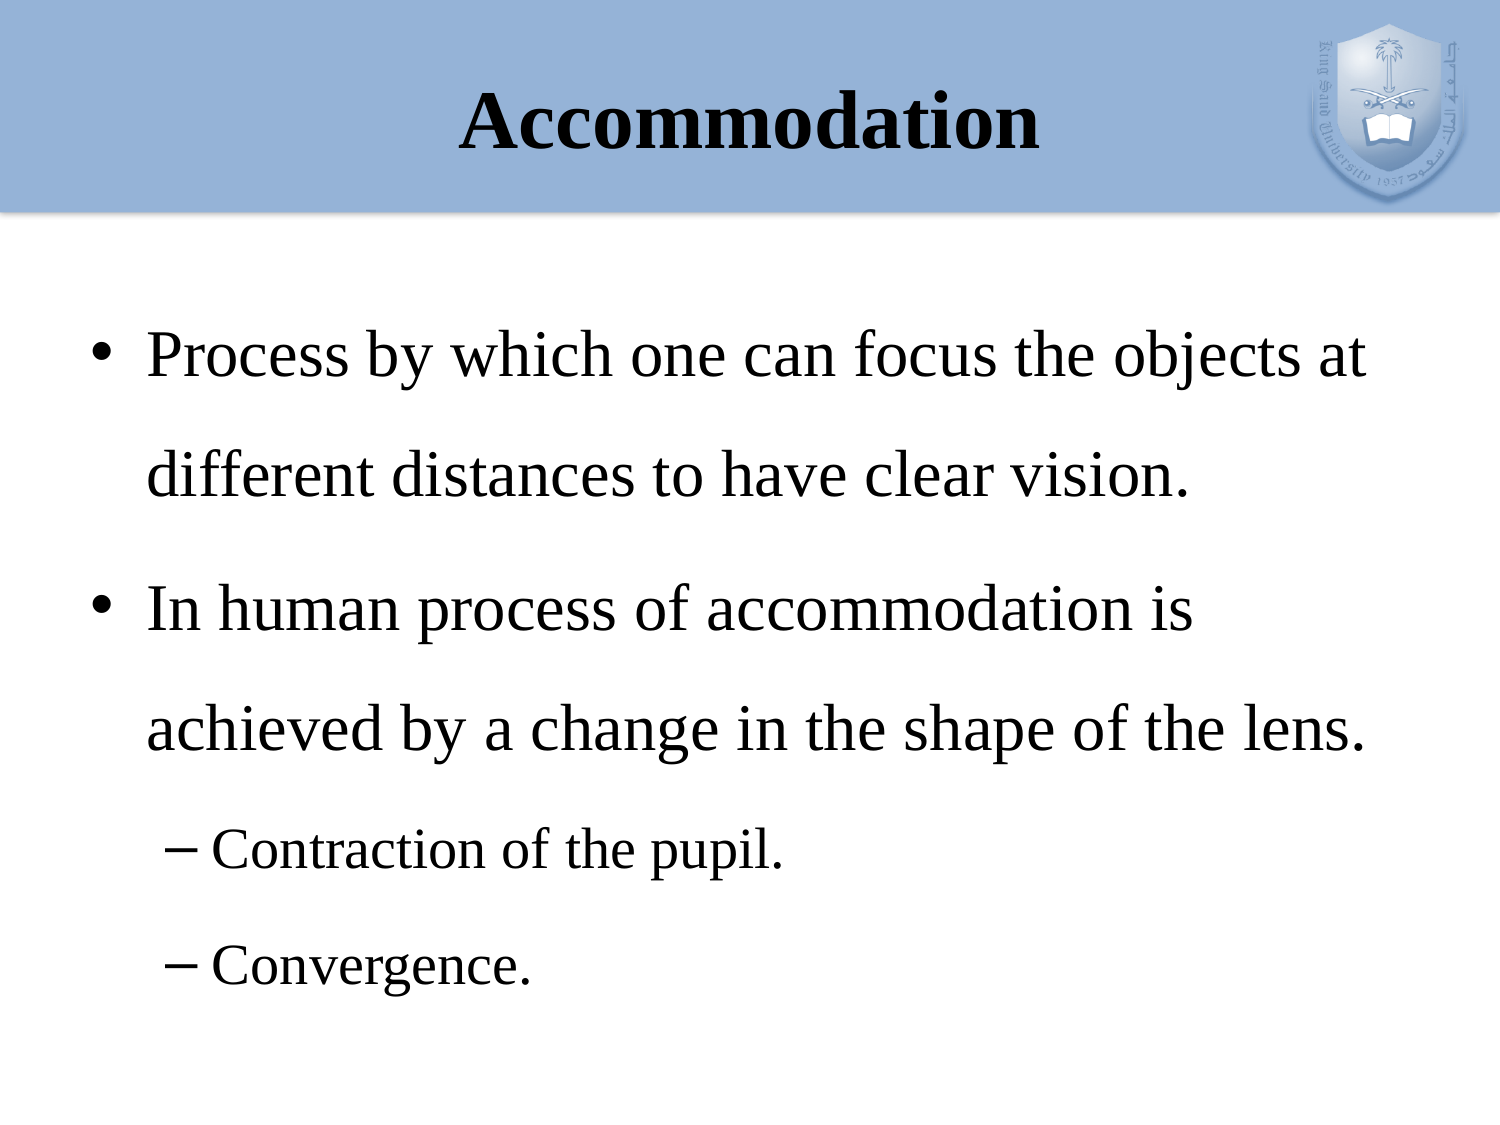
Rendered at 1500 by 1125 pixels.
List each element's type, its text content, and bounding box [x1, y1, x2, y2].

picture [1287, 12, 1488, 213]
text_box [0, 0, 1500, 213]
title Accommodation [75, 45, 1282, 185]
list Process by which one can focus the objects at different distances to have clear vision. In human process of accommodation is achieved by a change in the shape of the lens. Contraction of the pupil. Convergence. [75, 262, 1425, 1005]
